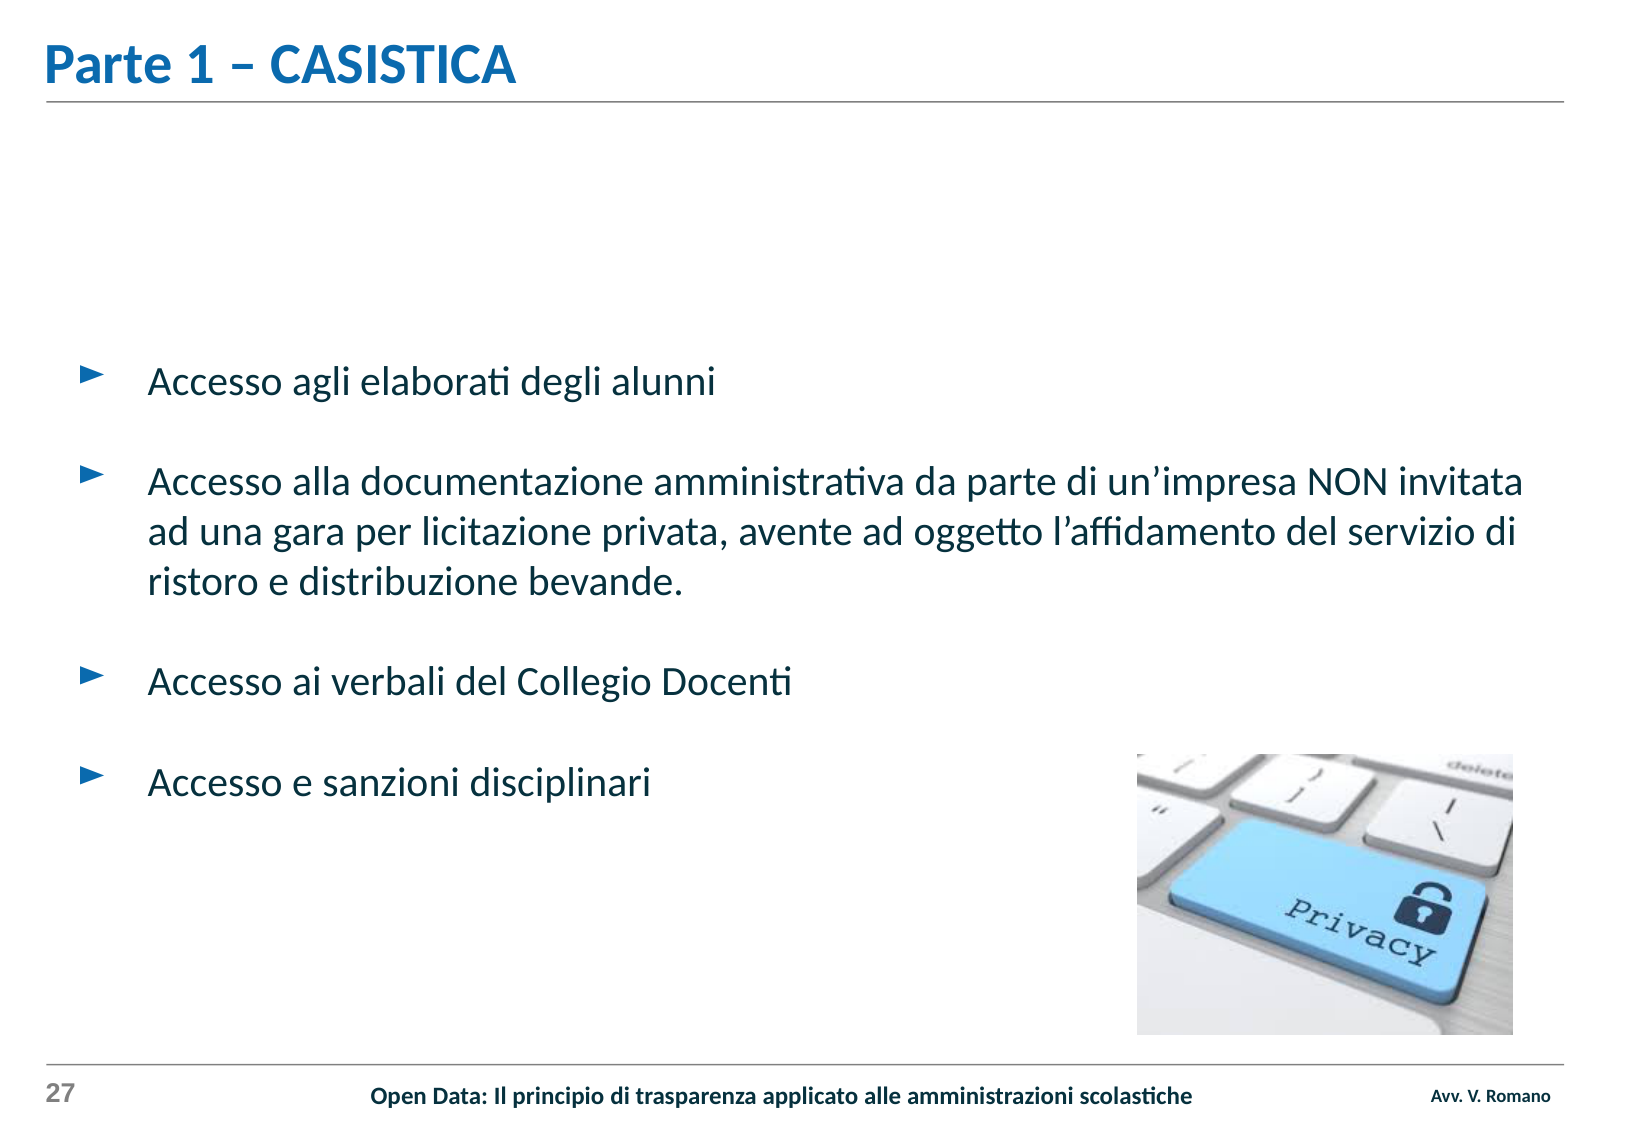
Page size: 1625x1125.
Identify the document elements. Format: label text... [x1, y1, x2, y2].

text_box Parte 1 – CASISTICA [44, 24, 1561, 91]
text_box Accesso agli elaborati degli alunni Accesso alla documentazione amministrativa da parte di un’impresa NON invitata ad una gara per licitazione privata, avente ad oggetto l’affidamento del servizio di ristoro e distribuzione bevande. Accesso ai verbali del Collegio Docenti Accesso e sanzioni disciplinari [44, 296, 1561, 889]
picture [1136, 754, 1513, 1036]
